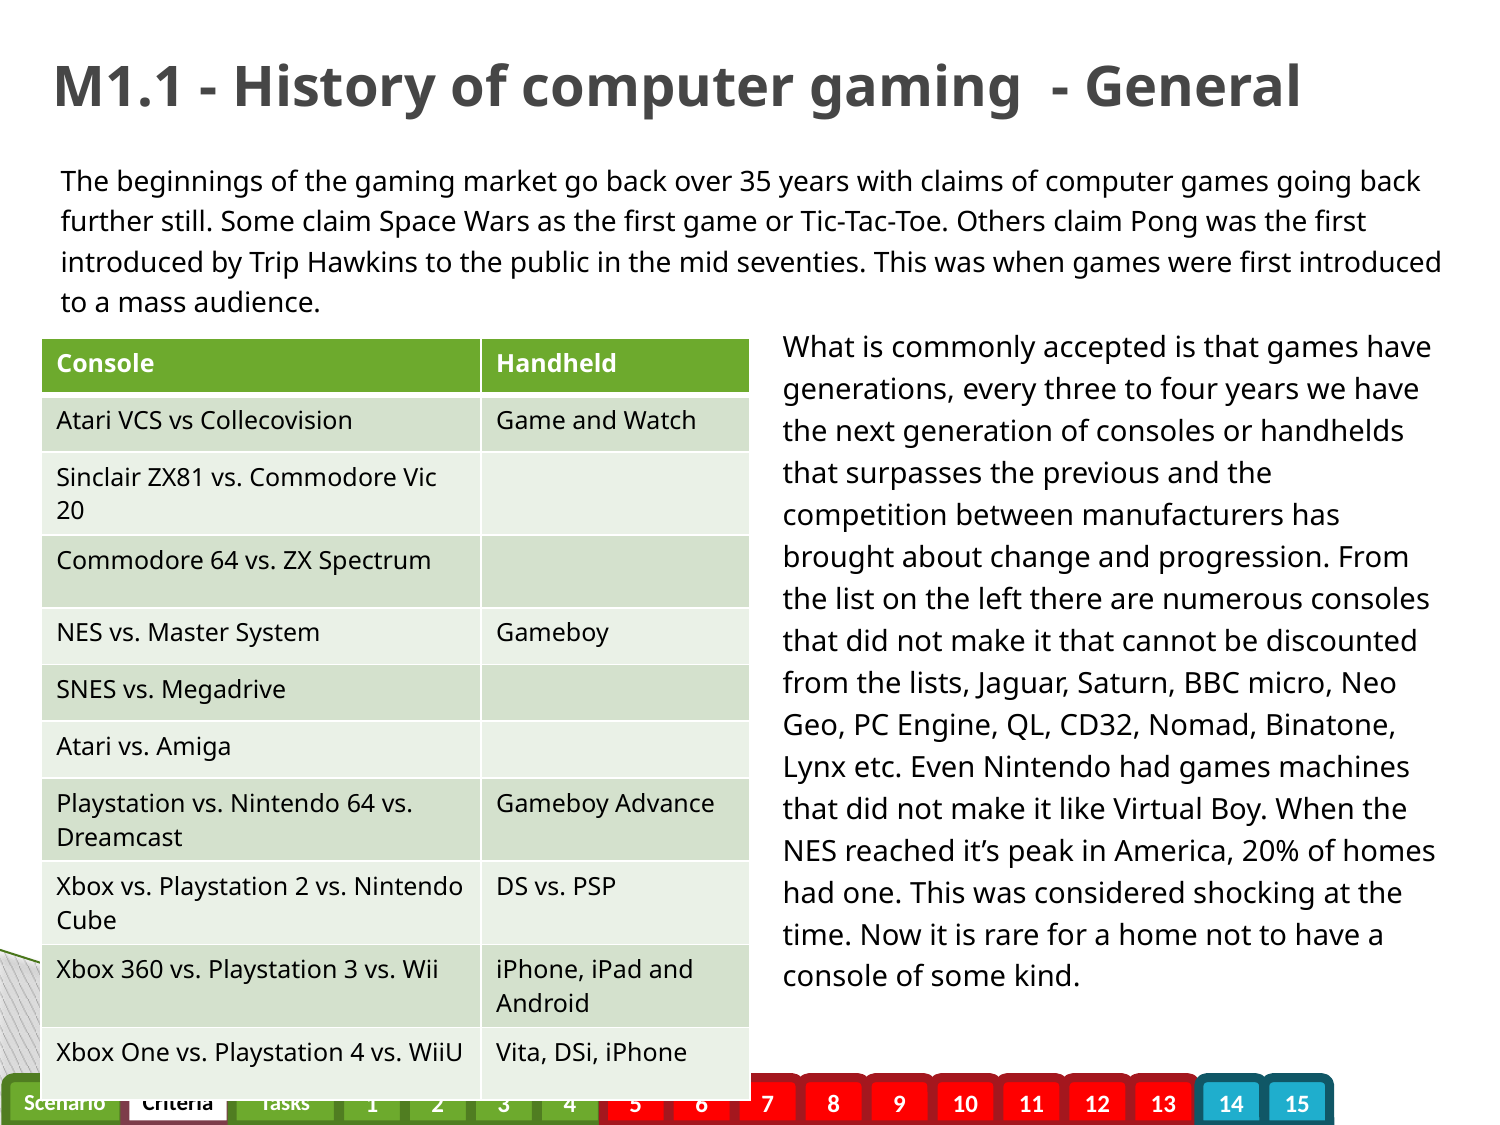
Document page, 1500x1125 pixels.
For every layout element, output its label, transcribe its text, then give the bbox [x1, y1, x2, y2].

table_cell iPhone, iPad and Android [482, 945, 749, 1027]
table_cell DS vs. PSP [482, 862, 749, 944]
table_cell Gameboy [482, 609, 749, 664]
table_cell Xbox One vs. Playstation 4 vs. WiiU [42, 1028, 480, 1099]
table_cell Sinclair ZX81 vs. Commodore Vic 20 [42, 453, 480, 534]
table_cell Gameboy Advance [482, 779, 749, 860]
table_cell Atari VCS vs Collecovision [42, 398, 480, 451]
table_cell [482, 665, 749, 720]
table_cell [482, 722, 749, 777]
title M1.1 - History of computer gaming - General [37, 19, 1471, 149]
text_box What is commonly accepted is that games have generations, every three to four years we have the next generation of consoles or handhelds that surpasses the previous and the competition between manufacturers has brought about change and progression. From the list on the left there are numerous consoles that did not make it that cannot be discounted from the lists, Jaguar, Saturn, BBC micro, Neo Geo, PC Engine, QL, CD32, Nomad, Binatone, Lynx etc. Even Nintendo had games machines that did not make it like Virtual Boy. When the NES reached it’s peak in America, 20% of homes had one. This was considered shocking at the time. Now it is rare for a home not to have a console of some kind. [750, 314, 1459, 1059]
table_cell [482, 453, 749, 534]
table_cell Atari vs. Amiga [42, 722, 480, 777]
table_cell Game and Watch [482, 398, 749, 451]
table_cell Xbox vs. Playstation 2 vs. Nintendo Cube [42, 862, 480, 944]
table_cell NES vs. Master System [42, 609, 480, 664]
table_cell Commodore 64 vs. ZX Spectrum [42, 536, 480, 607]
list The beginnings of the gaming market go back over 35 years with claims of computer games going back further still. Some claim Space Wars as the first game or Tic-Tac-Toe. Others claim Pong was the first introduced by Trip Hawkins to the public in the mid seventies. This was when games were first introduced to a mass audience. [29, 149, 1471, 327]
table_cell Playstation vs. Nintendo 64 vs. Dreamcast [42, 779, 480, 860]
table_header Handheld [482, 339, 749, 392]
table_cell [482, 536, 749, 607]
table_header Console [42, 339, 480, 392]
table_cell Vita, DSi, iPhone [482, 1028, 749, 1099]
table_cell SNES vs. Megadrive [42, 665, 480, 720]
table_cell Xbox 360 vs. Playstation 3 vs. Wii [42, 945, 480, 1027]
